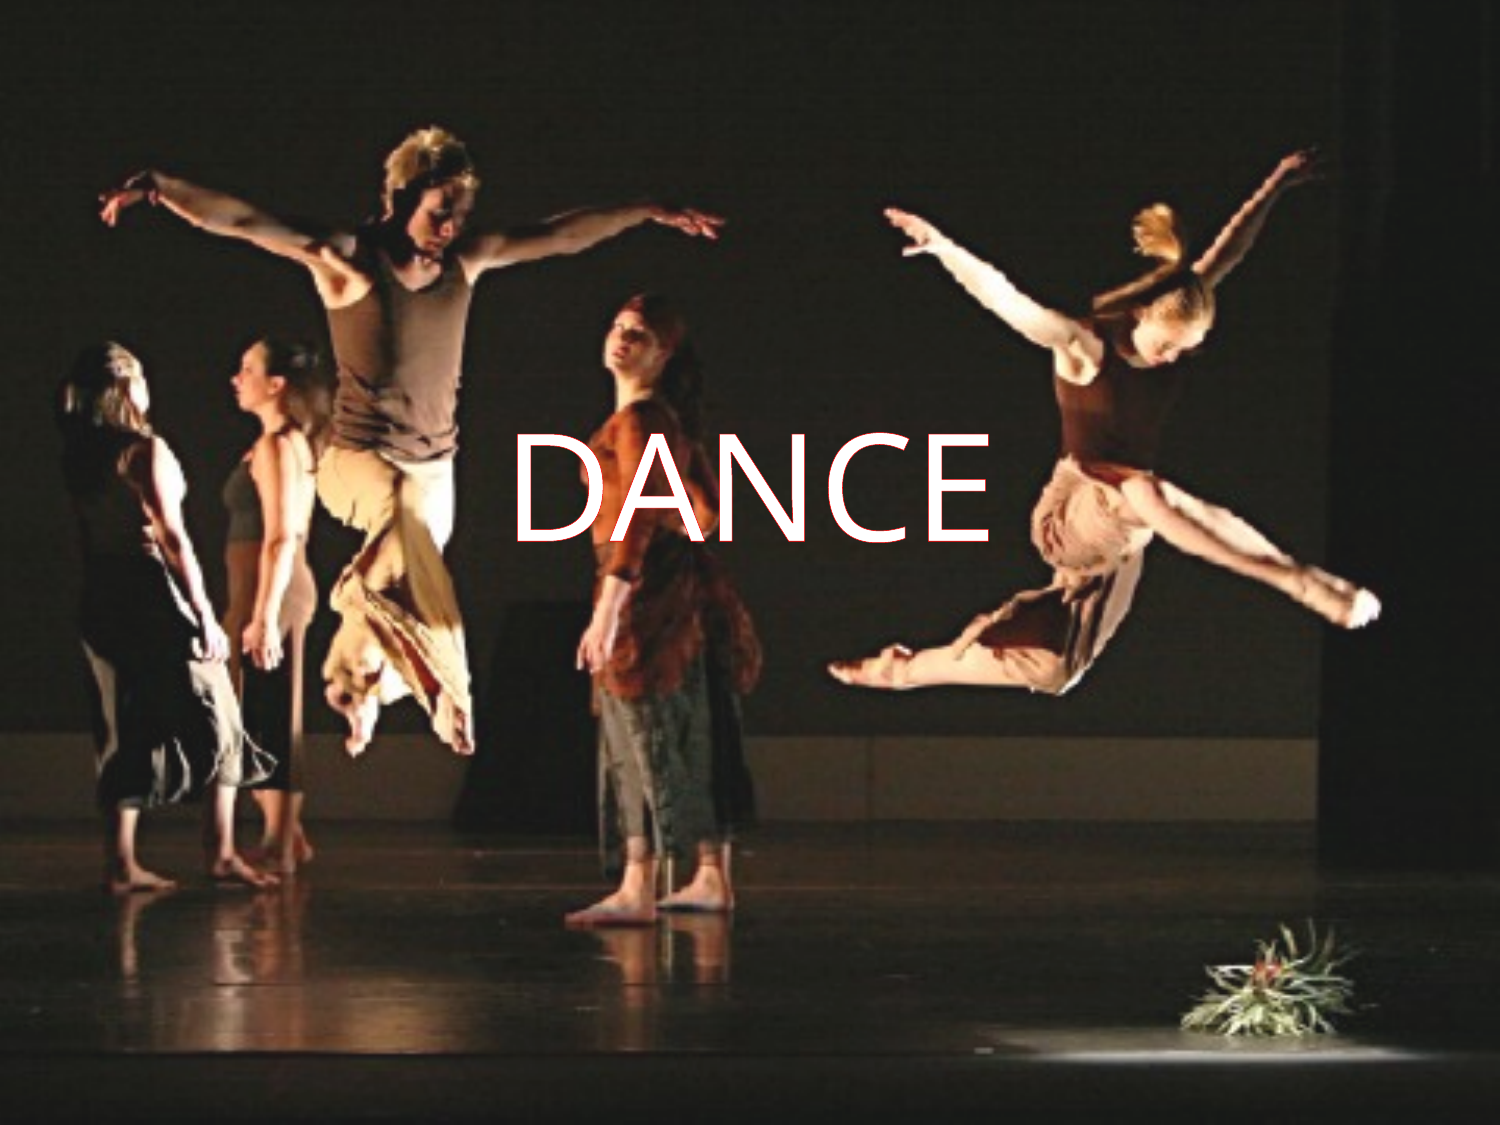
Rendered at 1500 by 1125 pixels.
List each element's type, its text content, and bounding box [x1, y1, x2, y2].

title DANCE [75, 387, 1425, 575]
